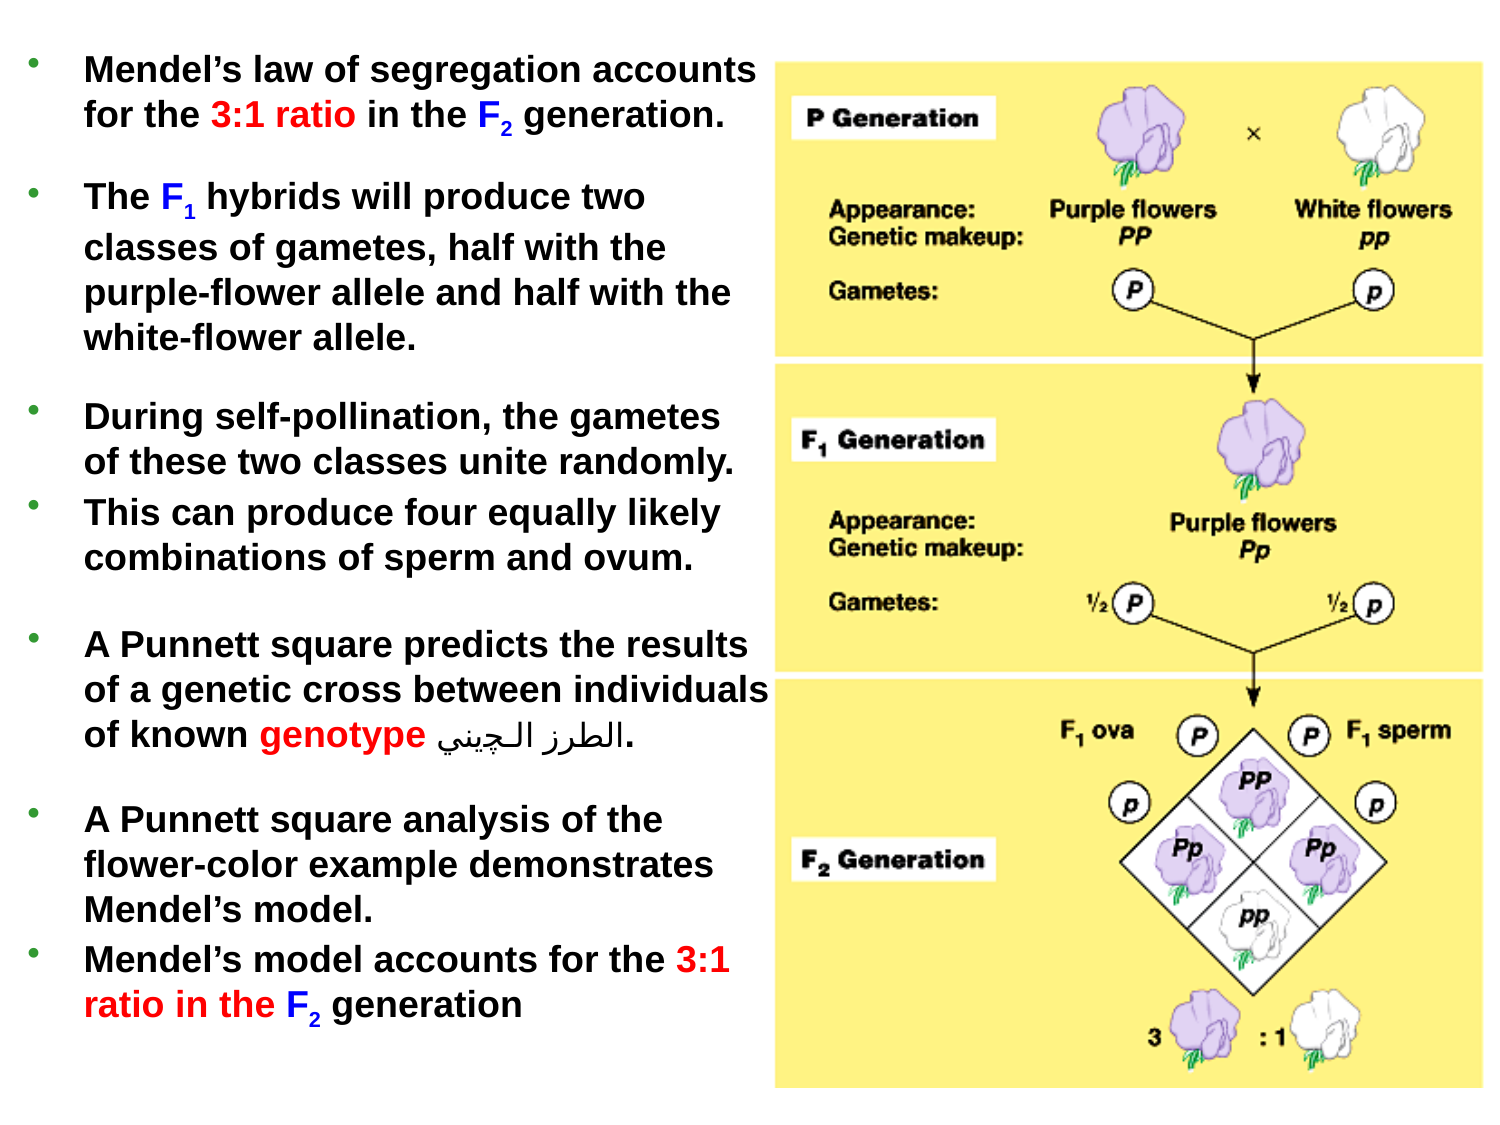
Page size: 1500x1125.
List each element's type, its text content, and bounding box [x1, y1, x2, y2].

list A Punnett square predicts the results of a genetic cross between individuals of known genotype الطرز الـﭽيني. [12, 612, 788, 1125]
picture [761, 49, 1500, 1088]
text_box Mendel’s law of segregation accounts for the 3:1 ratio in the F2 generation. The F1 hybrids will produce two classes of gametes, half with the purple-flower allele and half with the white-flower allele. During self-pollination, the gametes of these two classes unite randomly. This can produce four equally likely combinations of sperm and ovum. [12, 37, 775, 585]
